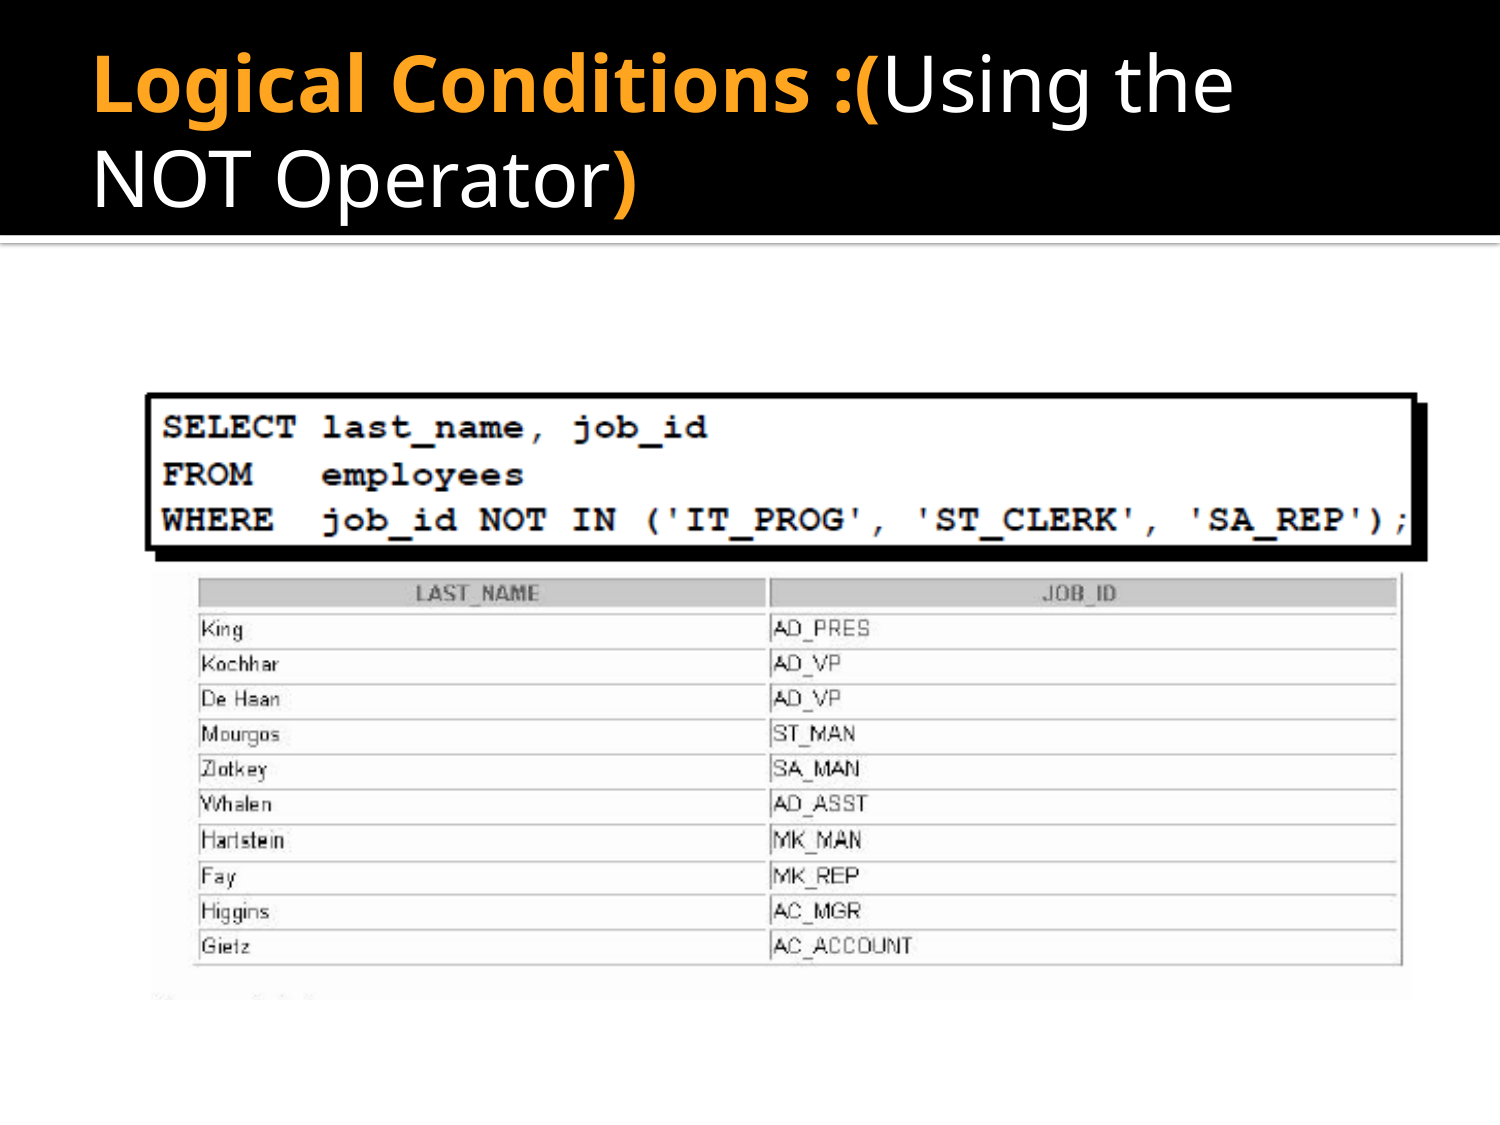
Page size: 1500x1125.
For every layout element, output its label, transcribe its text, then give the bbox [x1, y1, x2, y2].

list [39, 337, 1500, 1000]
title Logical Conditions :(Using the NOT Operator) [75, 25, 1425, 231]
